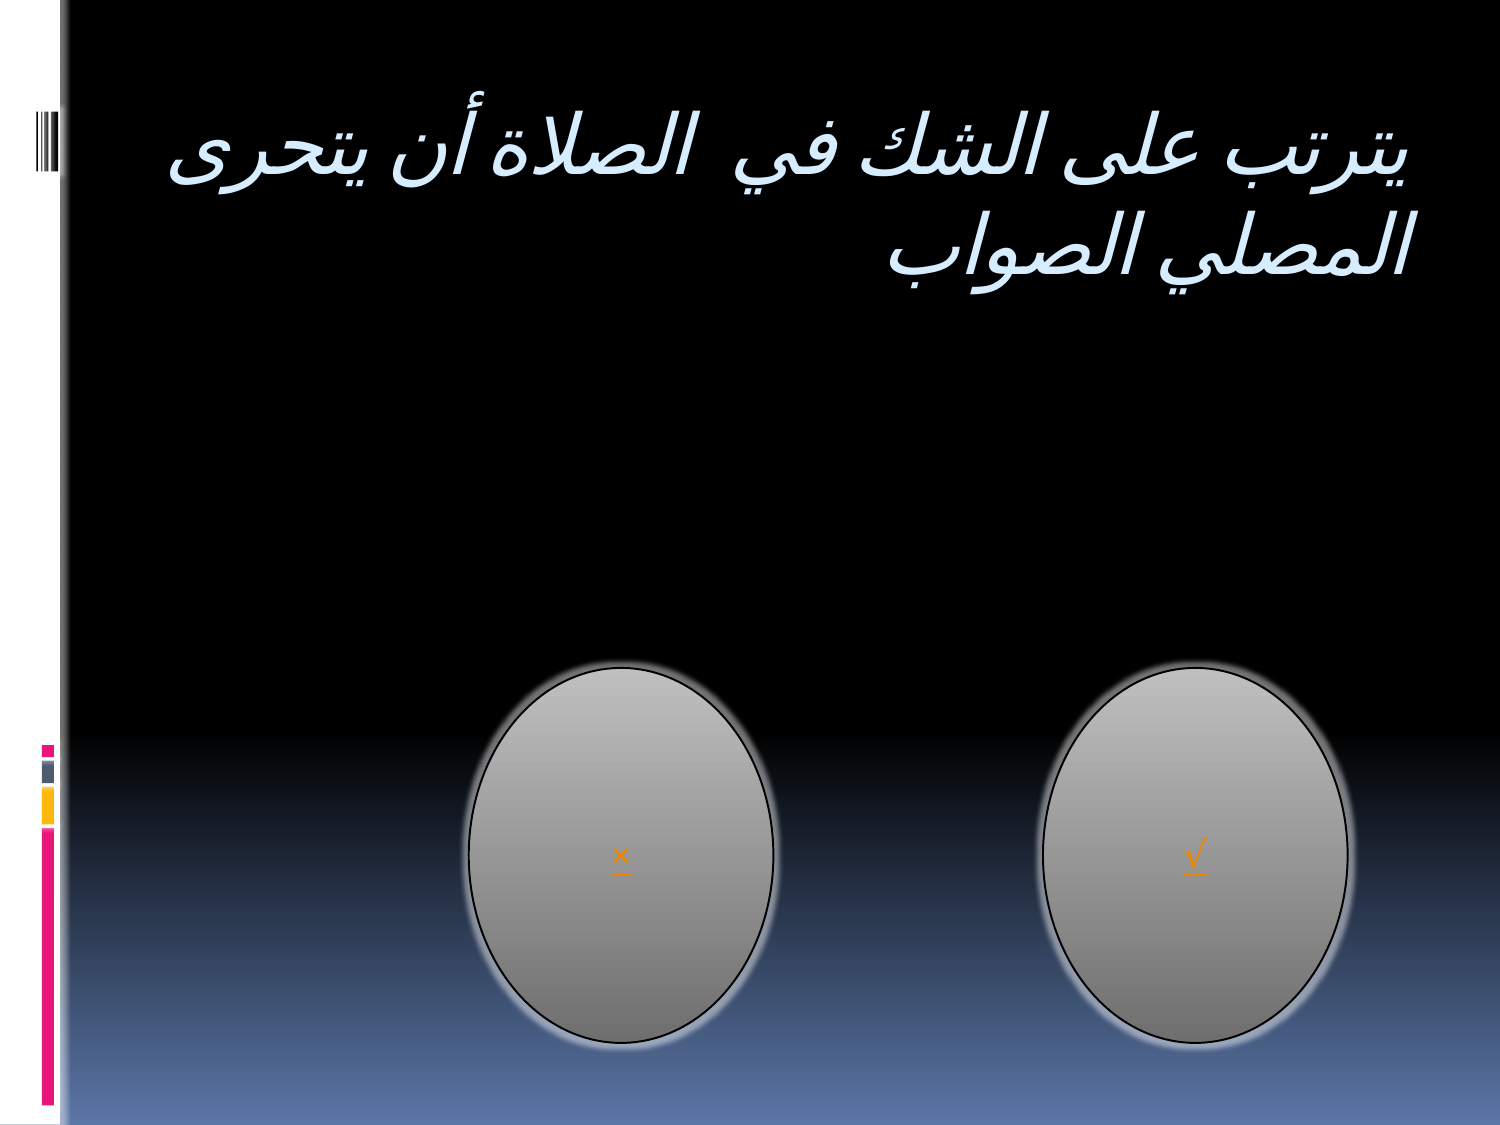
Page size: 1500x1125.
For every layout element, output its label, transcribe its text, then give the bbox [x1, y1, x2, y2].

title يترتب على الشك في الصلاة أن يتحرى المصلي الصواب [150, 83, 1425, 340]
text_box × [467, 666, 775, 1044]
text_box √ [1041, 666, 1349, 1044]
